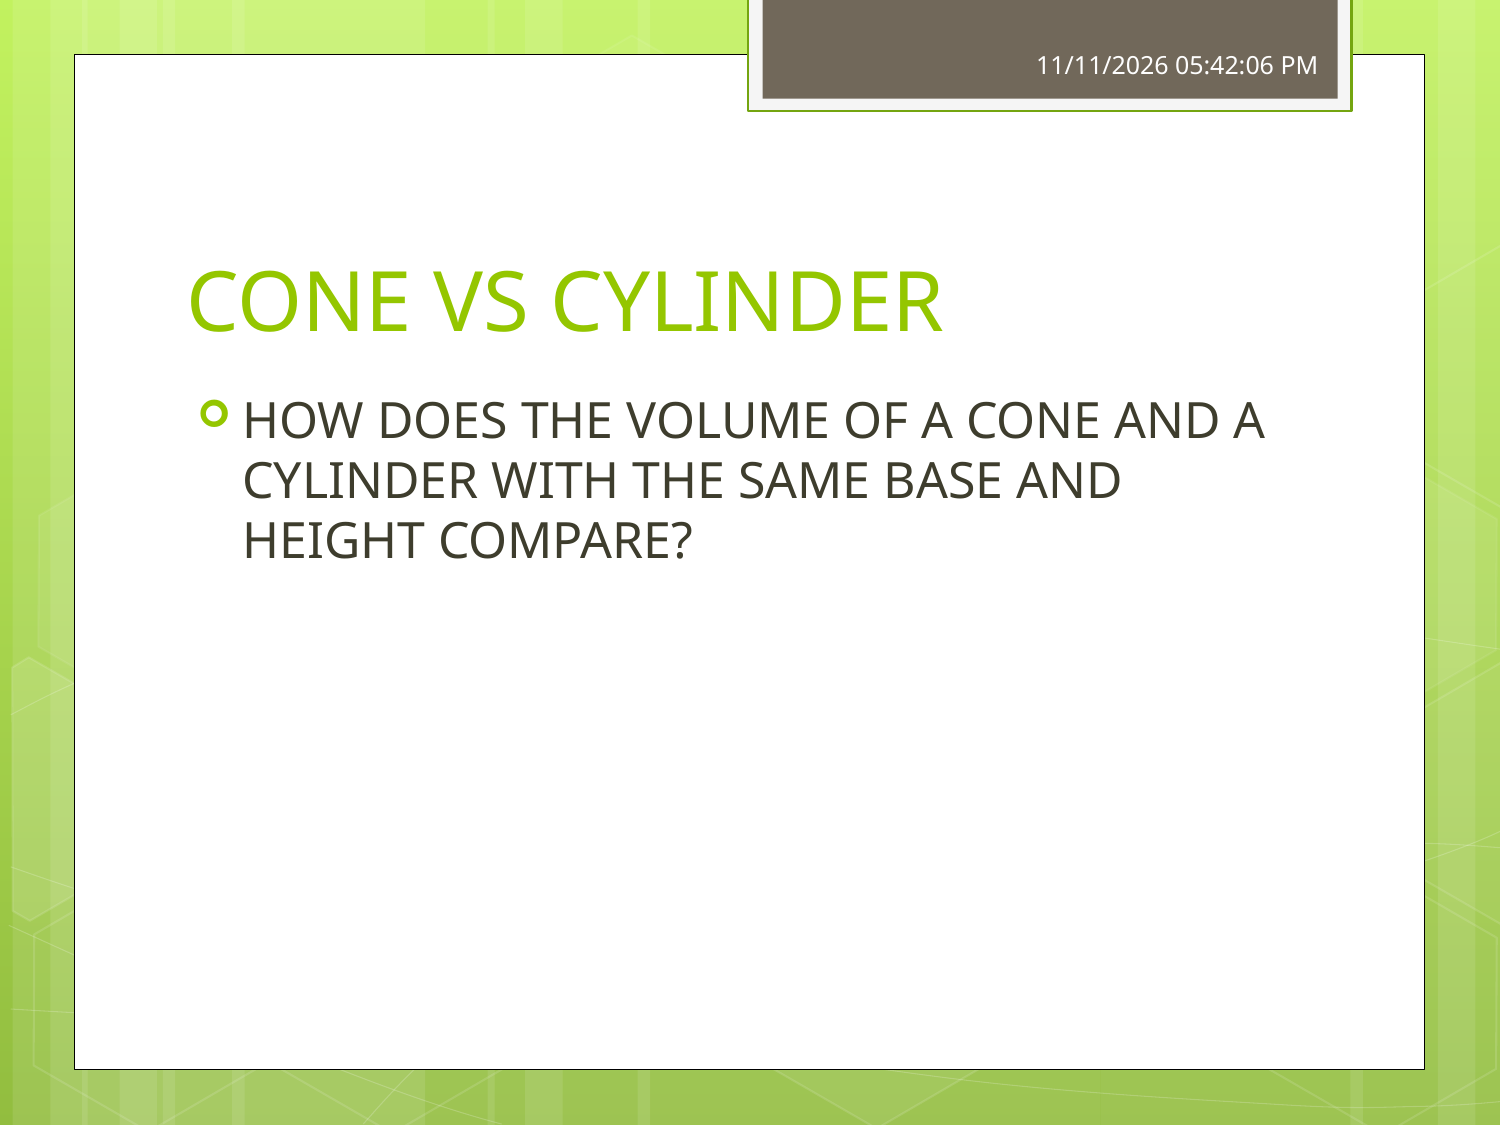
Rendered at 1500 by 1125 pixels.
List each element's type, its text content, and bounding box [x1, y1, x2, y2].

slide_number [983, 36, 1334, 97]
title CONE VS CYLINDER [171, 168, 1324, 357]
list HOW DOES THE VOLUME OF A CONE AND A CYLINDER WITH THE SAME BASE AND HEIGHT COMPARE? [171, 381, 1283, 957]
